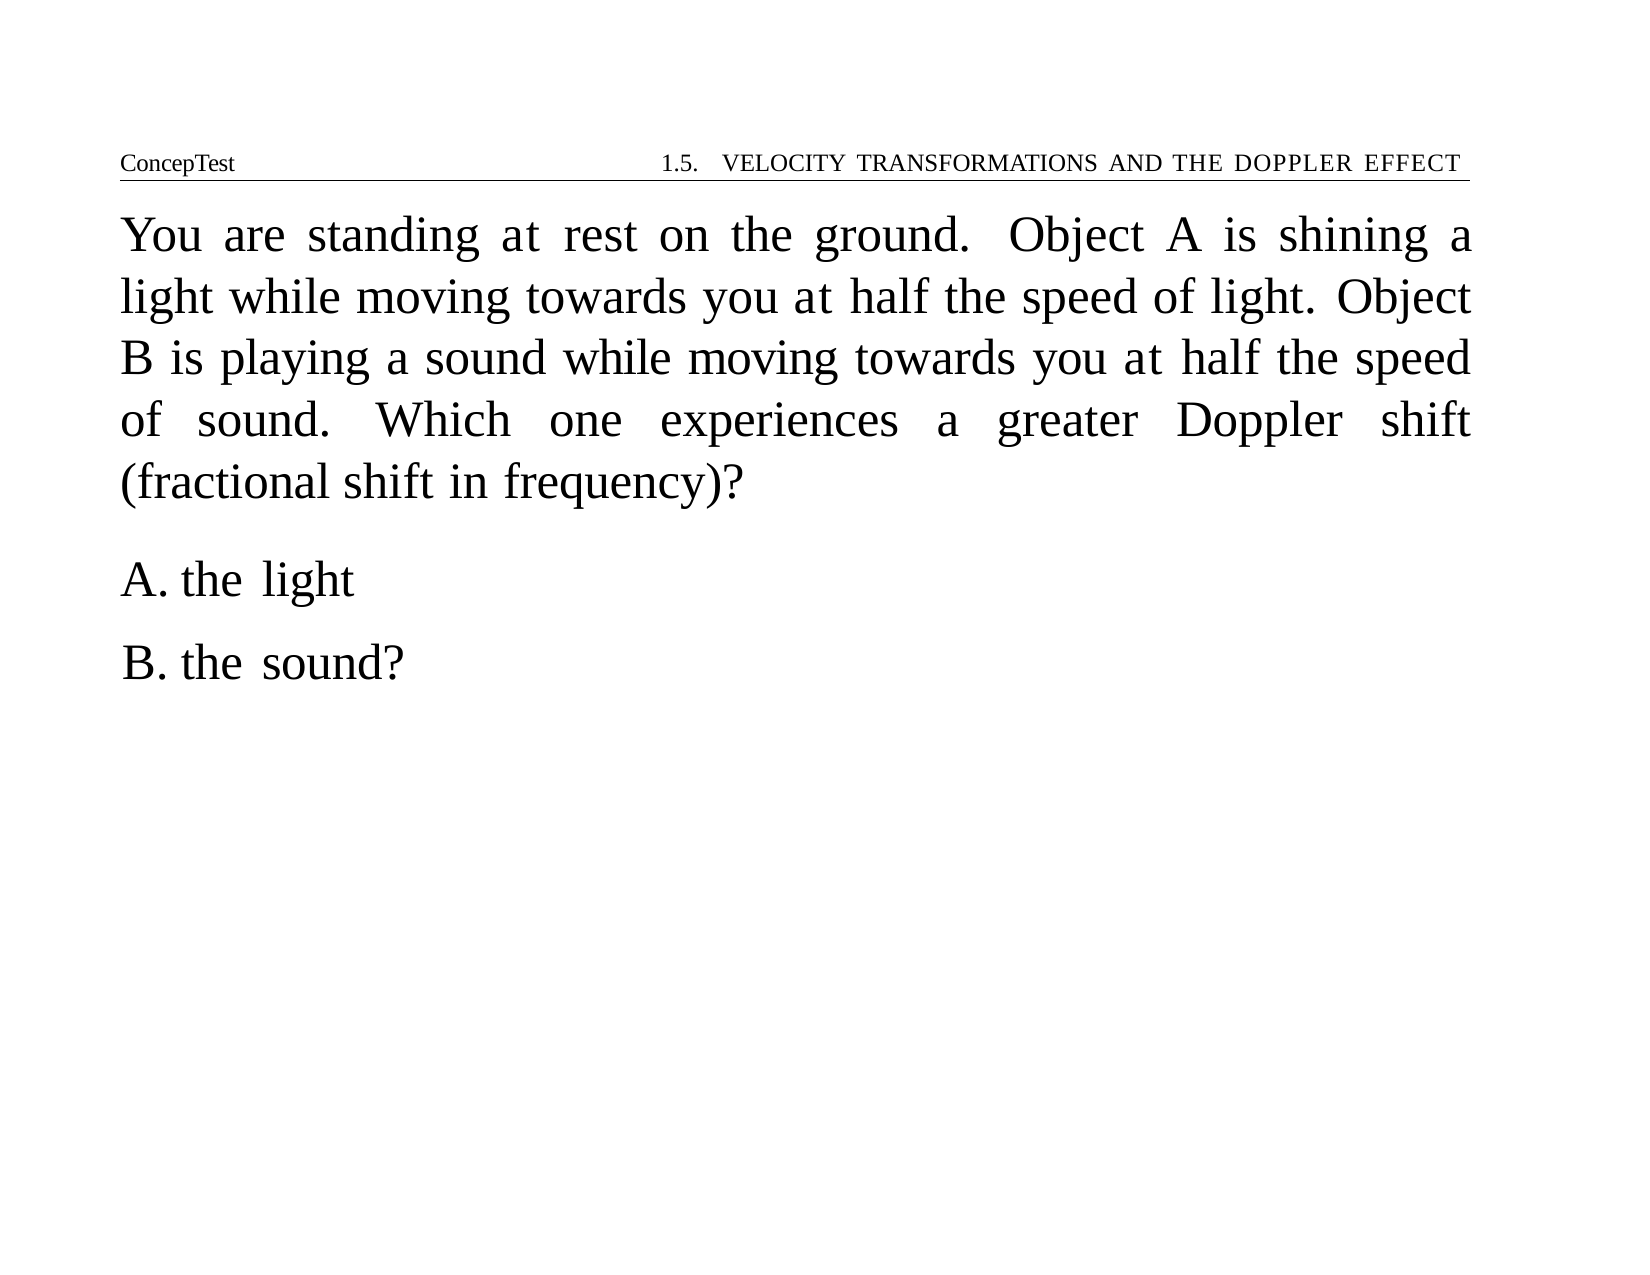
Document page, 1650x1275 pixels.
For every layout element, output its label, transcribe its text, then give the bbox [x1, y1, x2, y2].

text_box the light the sound? [117, 521, 408, 690]
text_box ConcepTest 1.5. VELOCITY TRANSFORMATIONS AND THE DOPPLER EFFECT [117, 144, 1473, 176]
list You are standing at rest on the ground. Object A is shining a light while moving towards you at half the speed of light. Object B is playing a sound while moving towards you at half the speed of sound. Which one experiences a greater Doppler shift (fractional shift in frequency)? [117, 198, 1473, 925]
